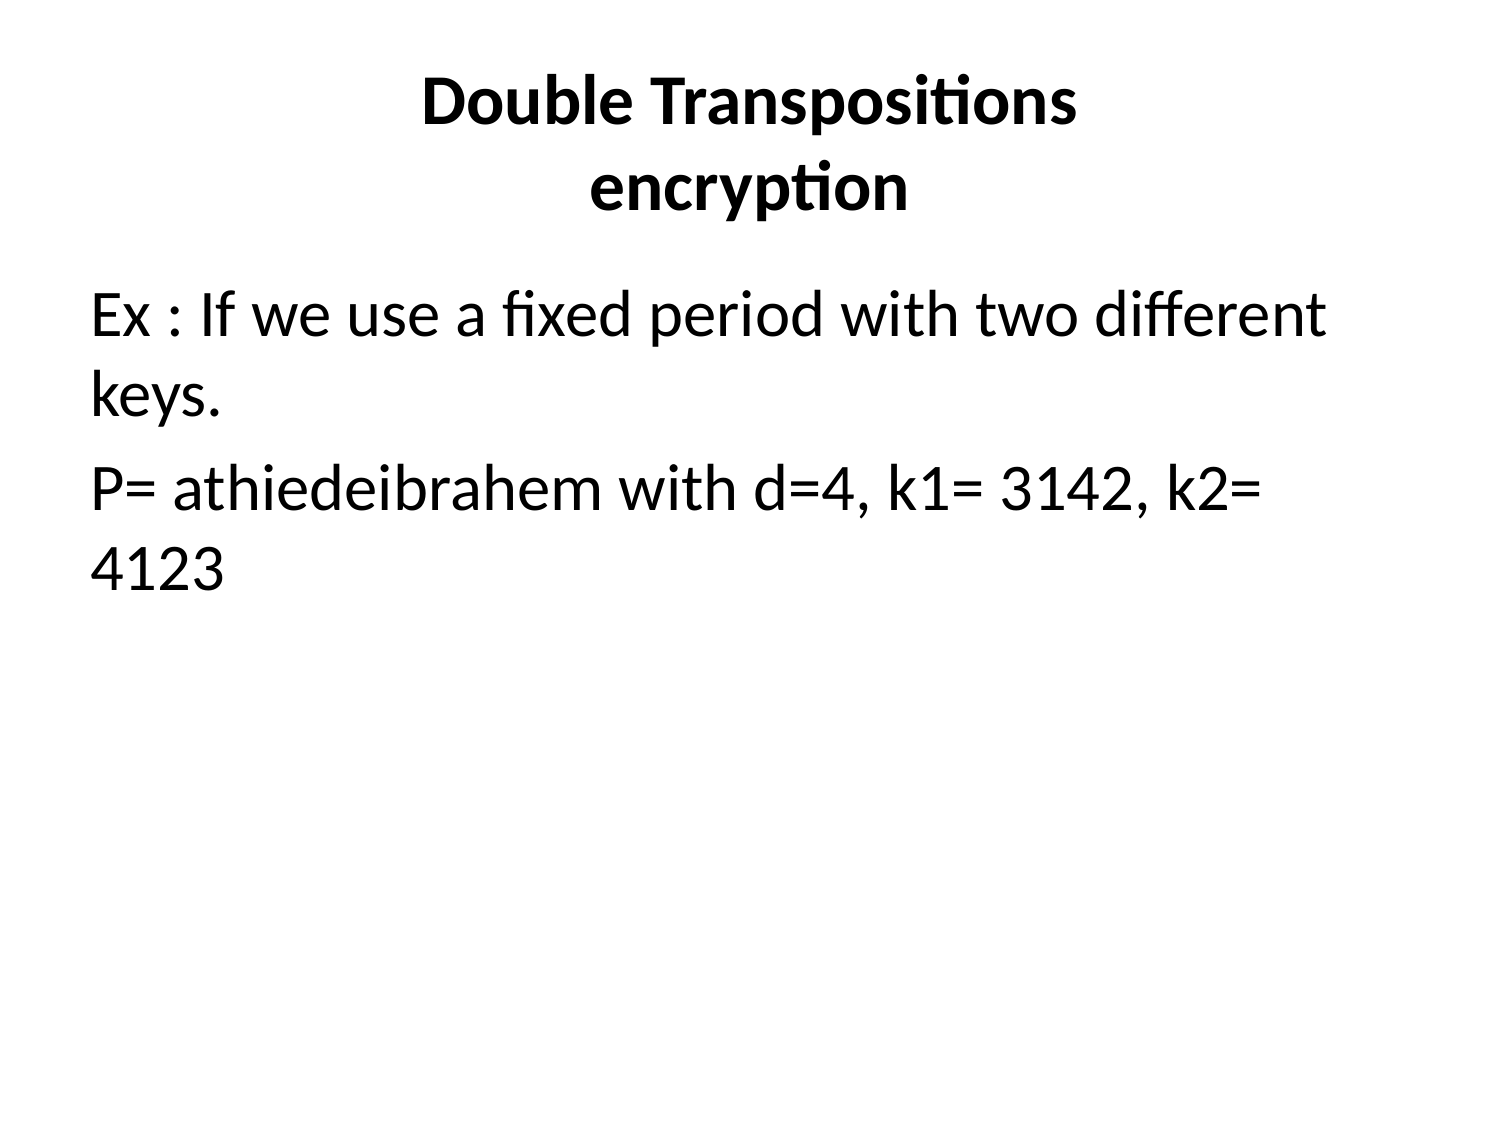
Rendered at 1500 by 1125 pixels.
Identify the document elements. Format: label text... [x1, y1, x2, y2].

title Double Transpositions encryption [75, 45, 1425, 233]
list Ex : If we use a fixed period with two different keys. P= athiedeibrahem with d=4, k1= 3142, k2= 4123 [75, 262, 1425, 1005]
